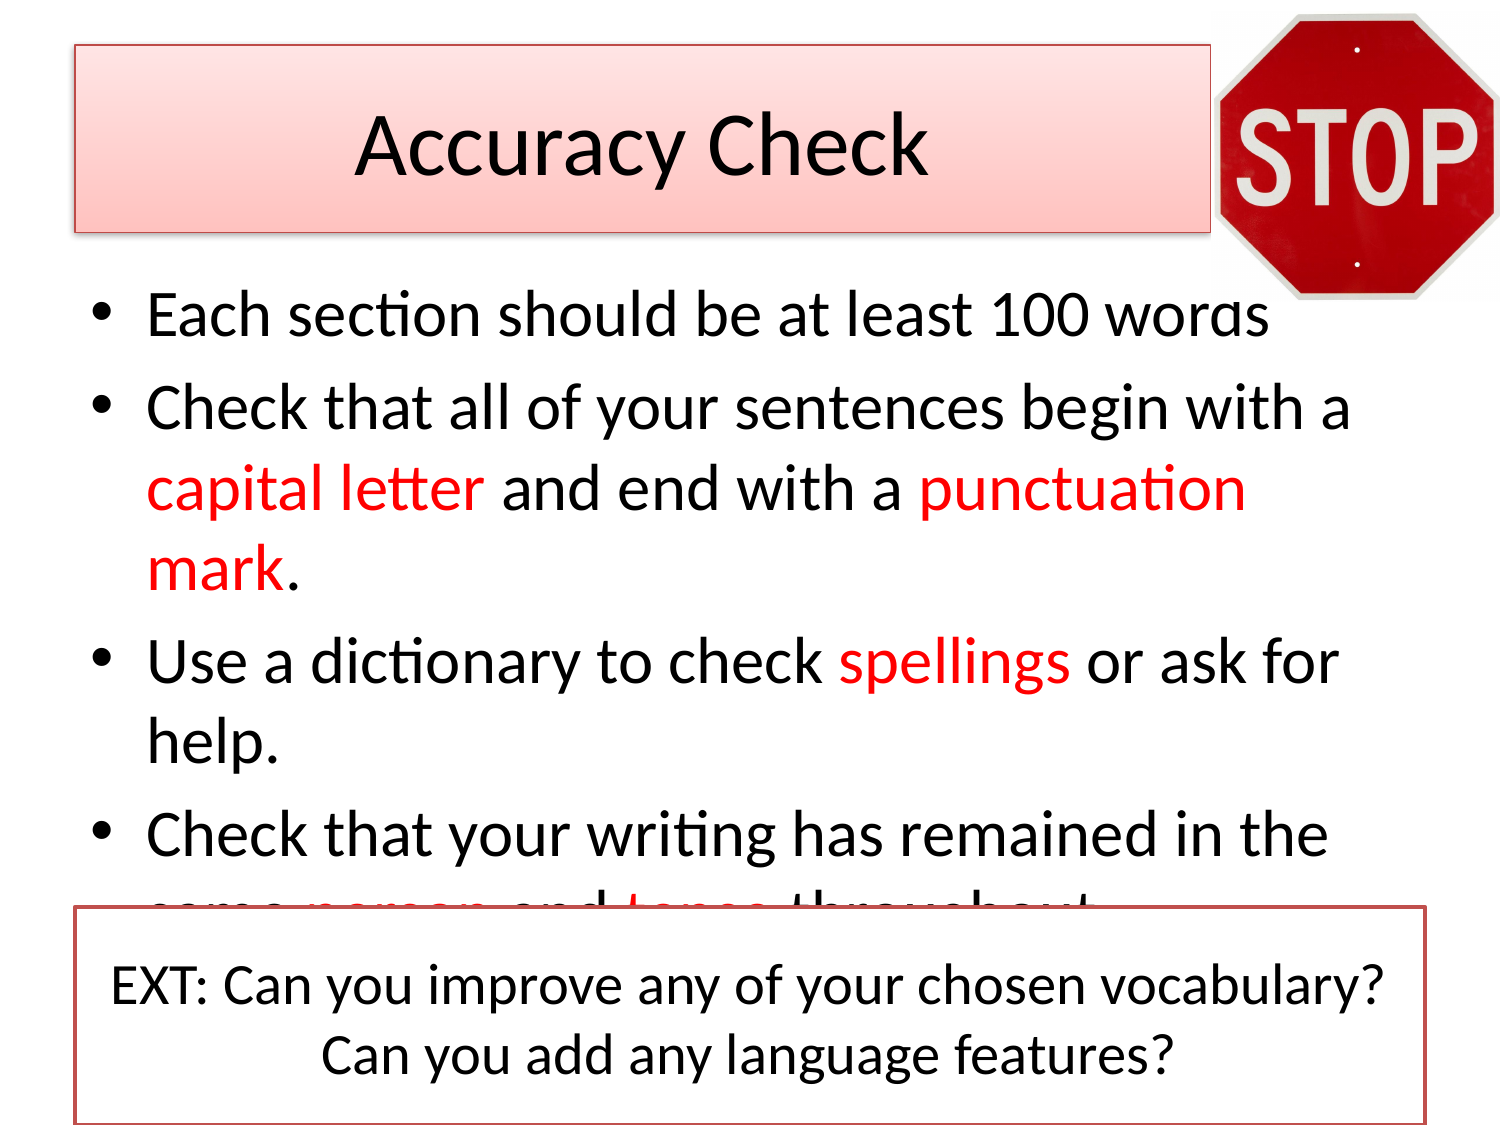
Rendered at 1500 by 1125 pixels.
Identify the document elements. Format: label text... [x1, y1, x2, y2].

title Accuracy Check [74, 44, 1205, 233]
picture [1211, 10, 1500, 303]
list Each section should be at least 100 words Check that all of your sentences begin with a capital letter and end with a punctuation mark. Use a dictionary to check spellings or ask for help. Check that your writing has remained in the same person and tense throughout. [75, 262, 1425, 905]
text_box EXT: Can you improve any of your chosen vocabulary? Can you add any language features? [73, 905, 1427, 1125]
